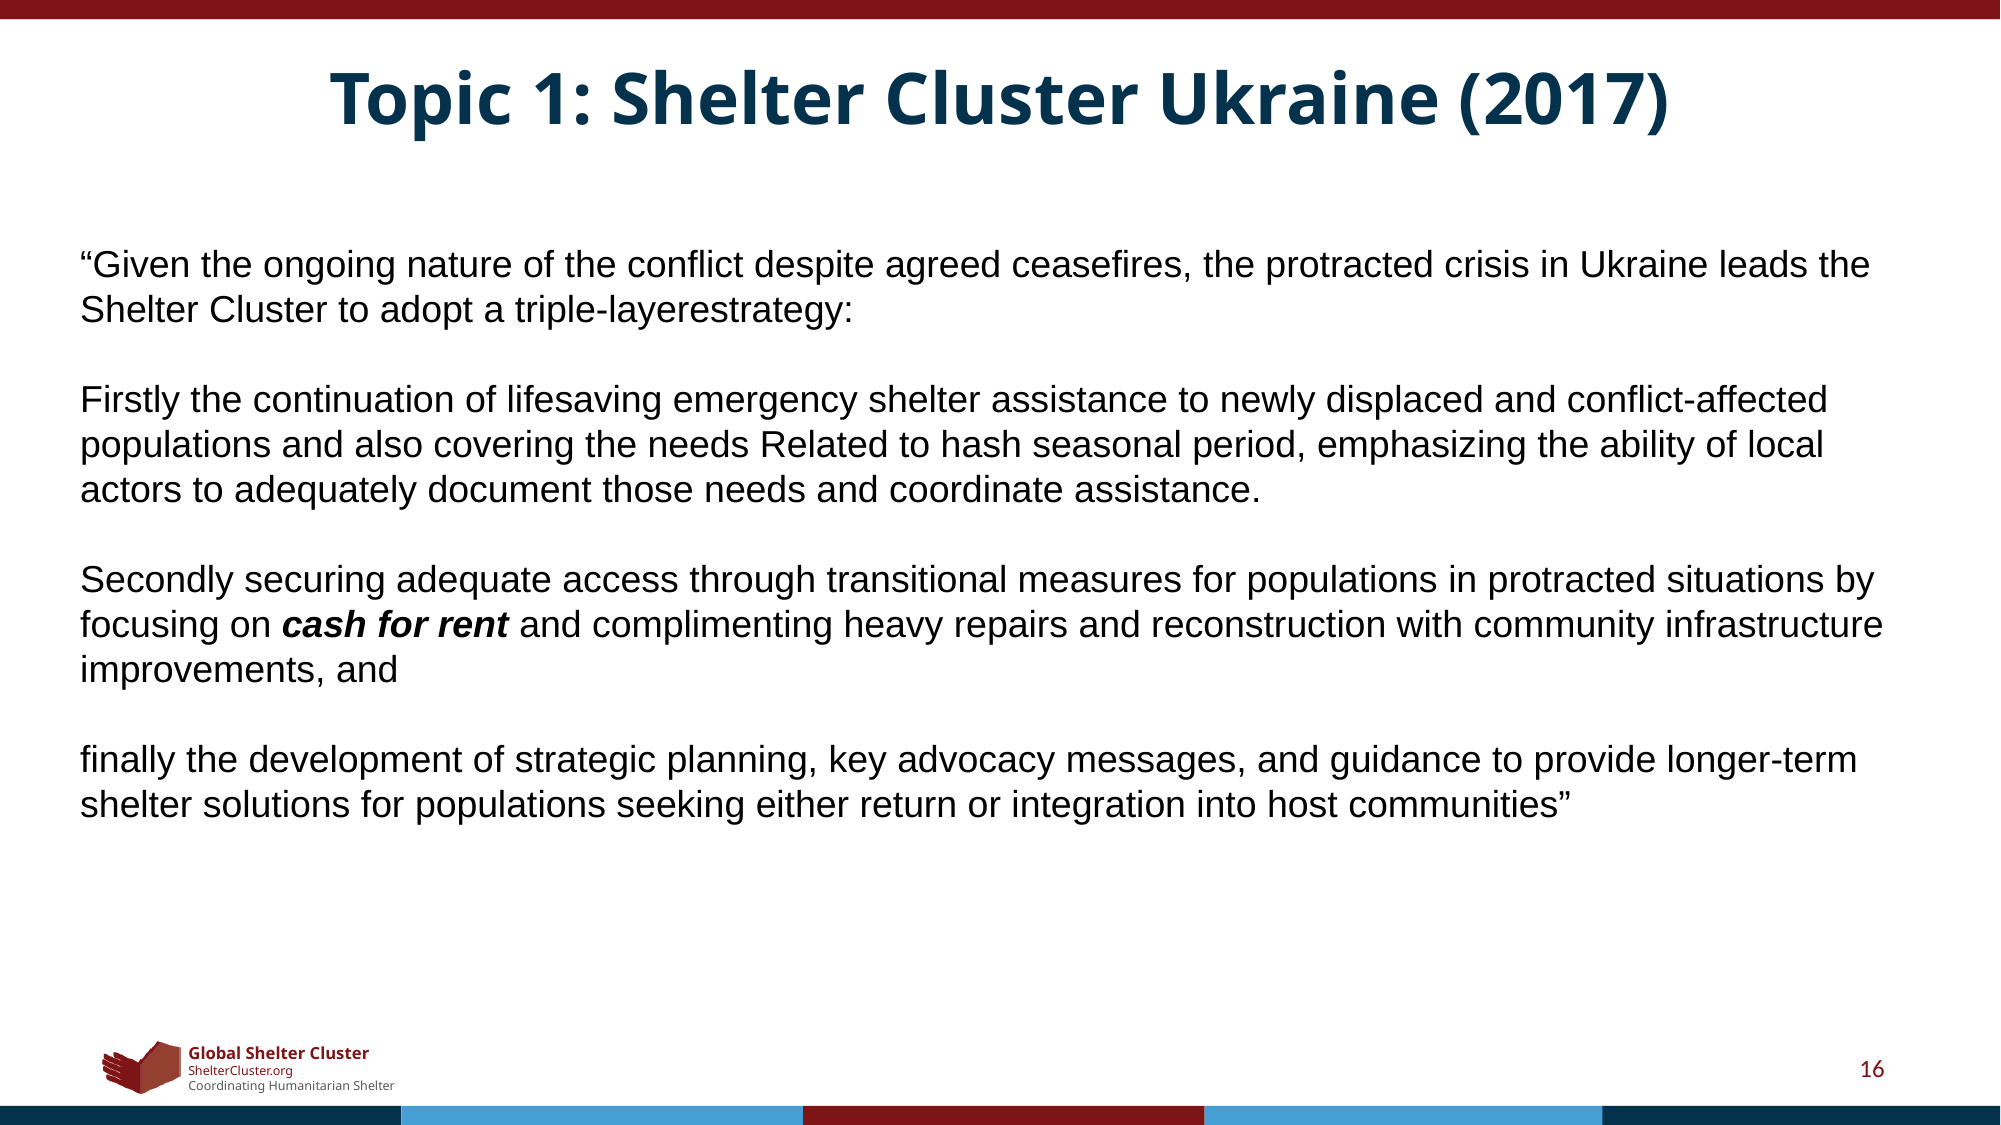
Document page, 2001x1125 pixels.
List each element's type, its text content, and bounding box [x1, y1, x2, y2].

picture [102, 1041, 181, 1094]
slide_number 16 [1433, 1037, 1900, 1098]
text_box “Given the ongoing nature of the conflict despite agreed ceasefires, the protracted crisis in Ukraine leads the Shelter Cluster to adopt a triple-layerestrategy: Firstly the continuation of lifesaving emergency shelter assistance to newly displaced and conflict-affected populations and also covering the needs Related to hash seasonal period, emphasizing the ability of local actors to adequately document those needs and coordinate assistance. Secondly securing adequate access through transitional measures for populations in protracted situations by focusing on cash for rent and complimenting heavy repairs and reconstruction with community infrastructure improvements, and finally the development of strategic planning, key advocacy messages, and guidance to provide longer-term shelter solutions for populations seeking either return or integration into host communities” [65, 232, 1935, 833]
title Topic 1: Shelter Cluster Ukraine (2017) [99, 45, 1900, 232]
